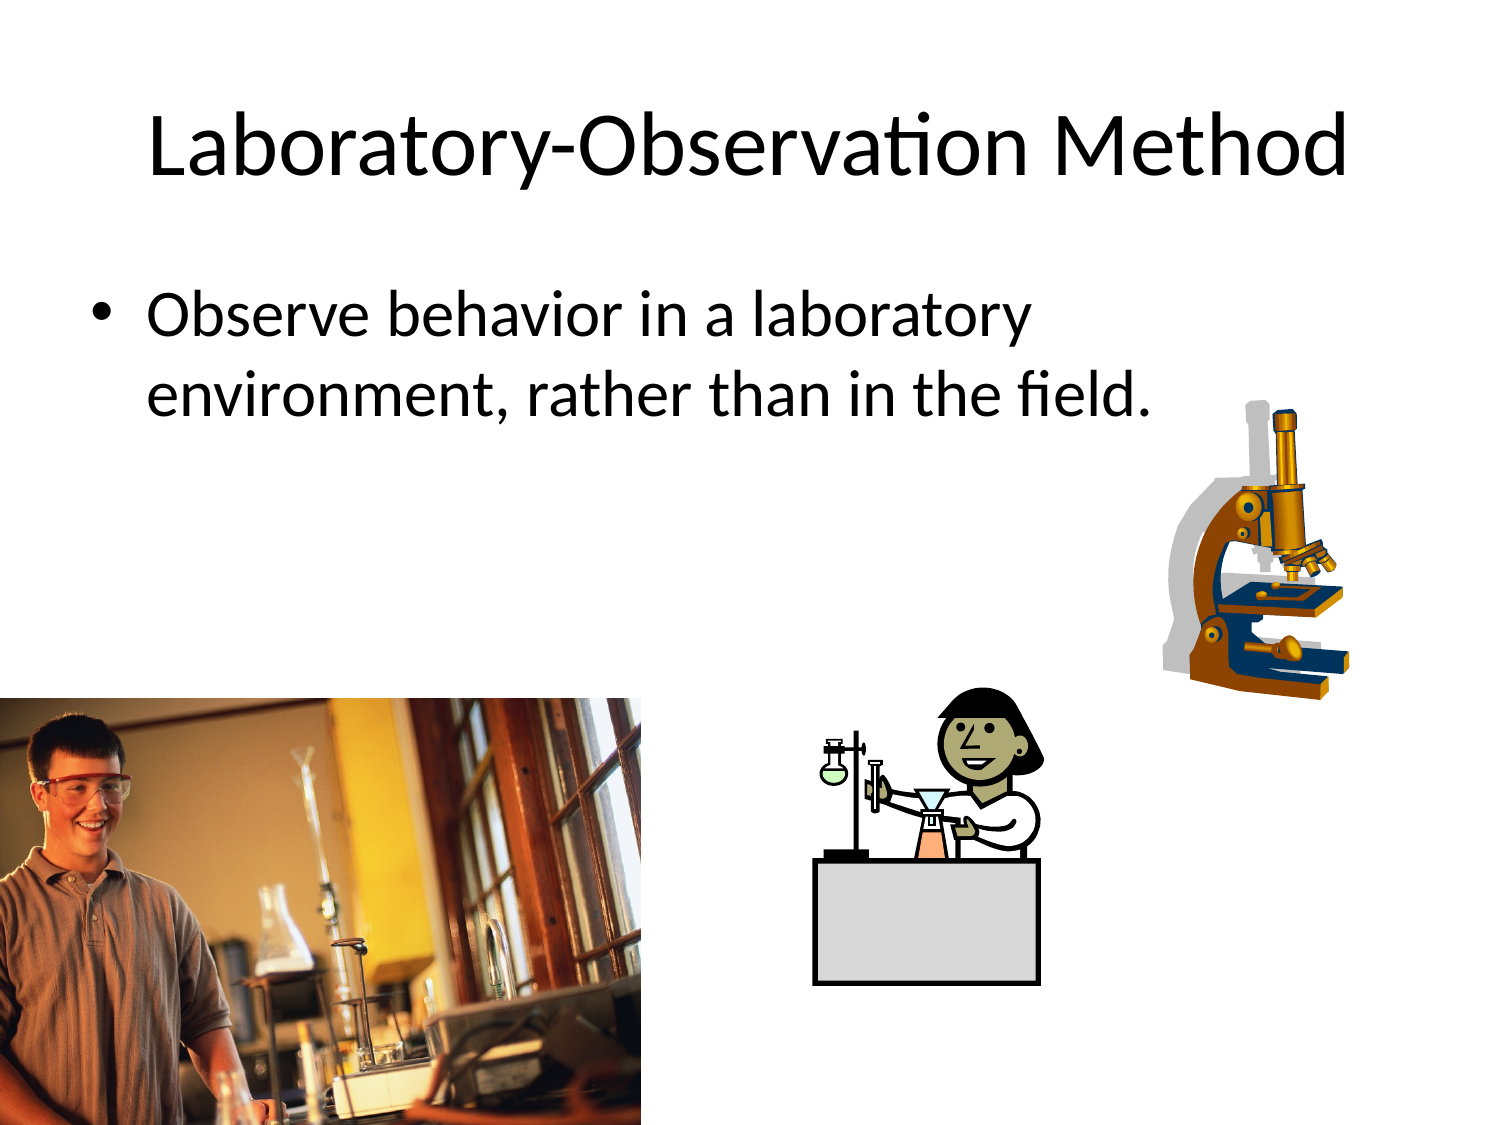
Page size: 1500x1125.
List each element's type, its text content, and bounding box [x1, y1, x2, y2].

picture [1162, 399, 1350, 701]
title Laboratory-Observation Method [74, 44, 1426, 233]
picture [812, 687, 1049, 987]
list Observe behavior in a laboratory environment, rather than in the field. [74, 262, 1426, 1006]
picture [0, 698, 641, 1125]
